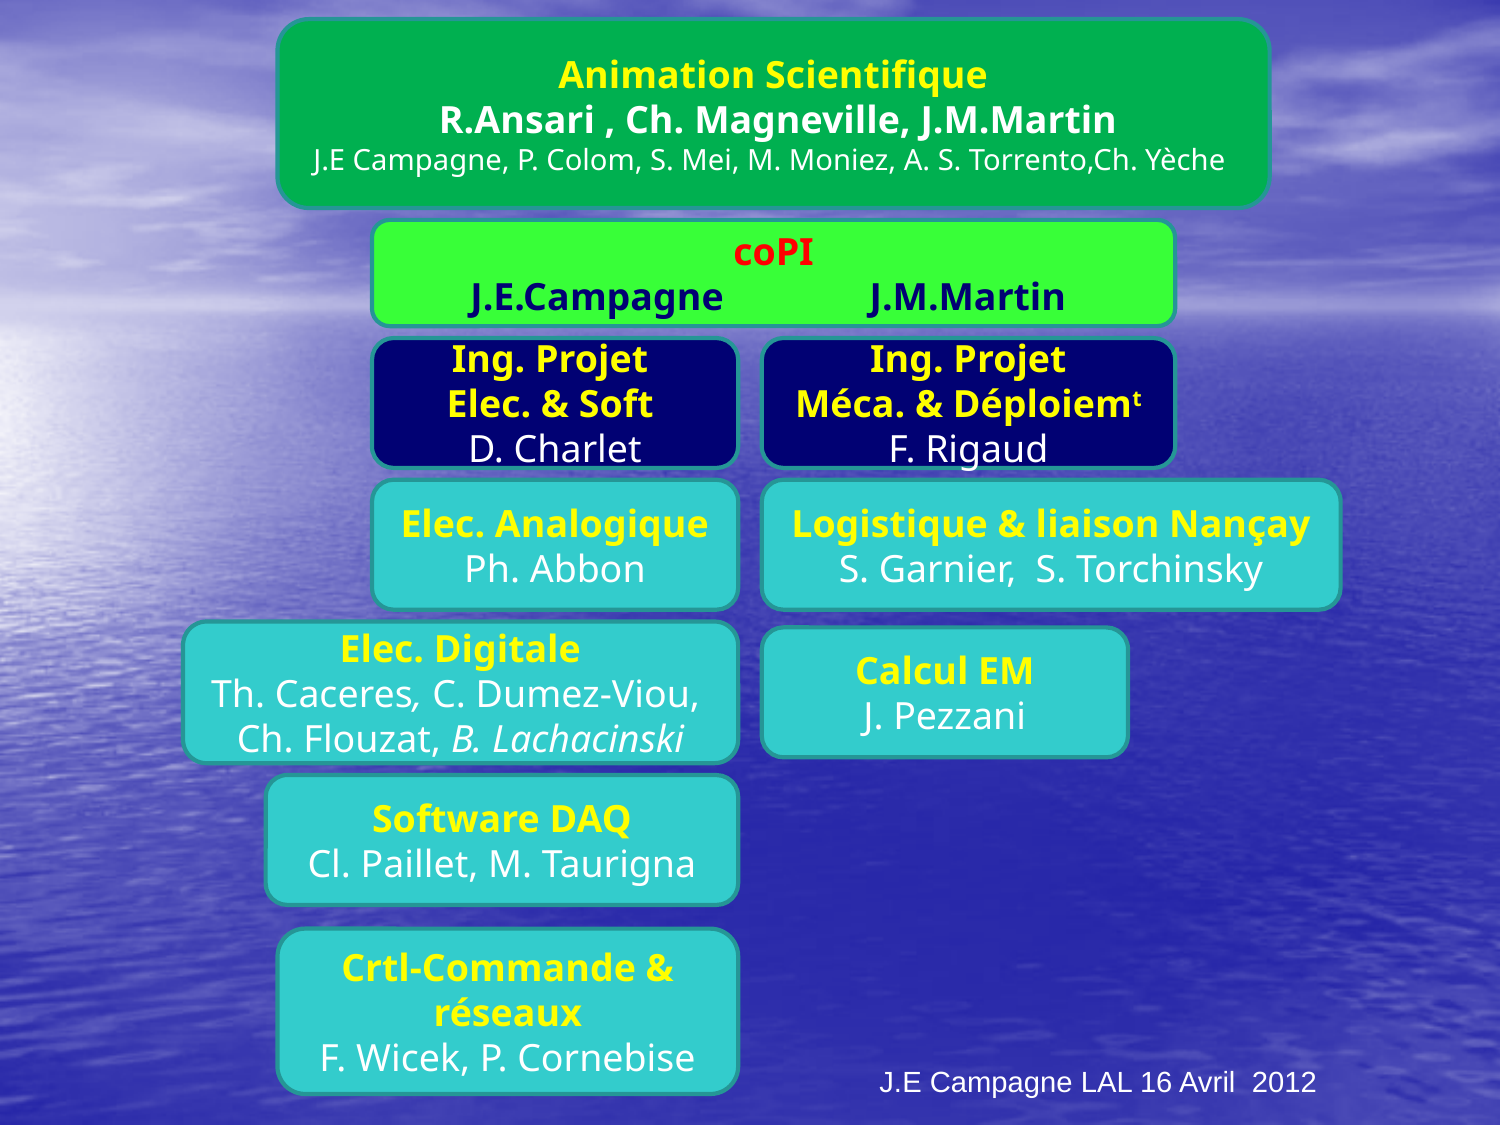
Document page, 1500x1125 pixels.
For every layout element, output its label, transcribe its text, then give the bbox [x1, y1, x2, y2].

text_box Elec. Digitale Th. Caceres, C. Dumez-Viou, Ch. Flouzat, B. Lachacinski [180, 619, 741, 766]
text_box Ing. Projet Elec. & Soft D. Charlet [369, 335, 741, 471]
text_box Logistique & liaison Nançay S. Garnier, S. Torchinsky [759, 477, 1343, 612]
text_box coPI J.E.Campagne J.M.Martin [369, 217, 1178, 329]
text_box Software DAQ Cl. Paillet, M. Taurigna [263, 772, 741, 908]
text_box Calcul EM J. Pezzani [759, 625, 1131, 760]
text_box Crtl-Commande & réseaux F. Wicek, P. Cornebise [275, 926, 741, 1097]
text_box Animation Scientifique R.Ansari , Ch. Magneville, J.M.Martin J.E Campagne, P. Colom, S. Mei, M. Moniez, A. S. Torrento,Ch. Yèche [275, 16, 1272, 211]
text_box Elec. Analogique Ph. Abbon [369, 477, 741, 612]
text_box Ing. Projet Méca. & Déploiemt F. Rigaud [759, 335, 1178, 471]
footer J.E Campagne LAL 16 Avril 2012 [726, 1027, 1471, 1107]
